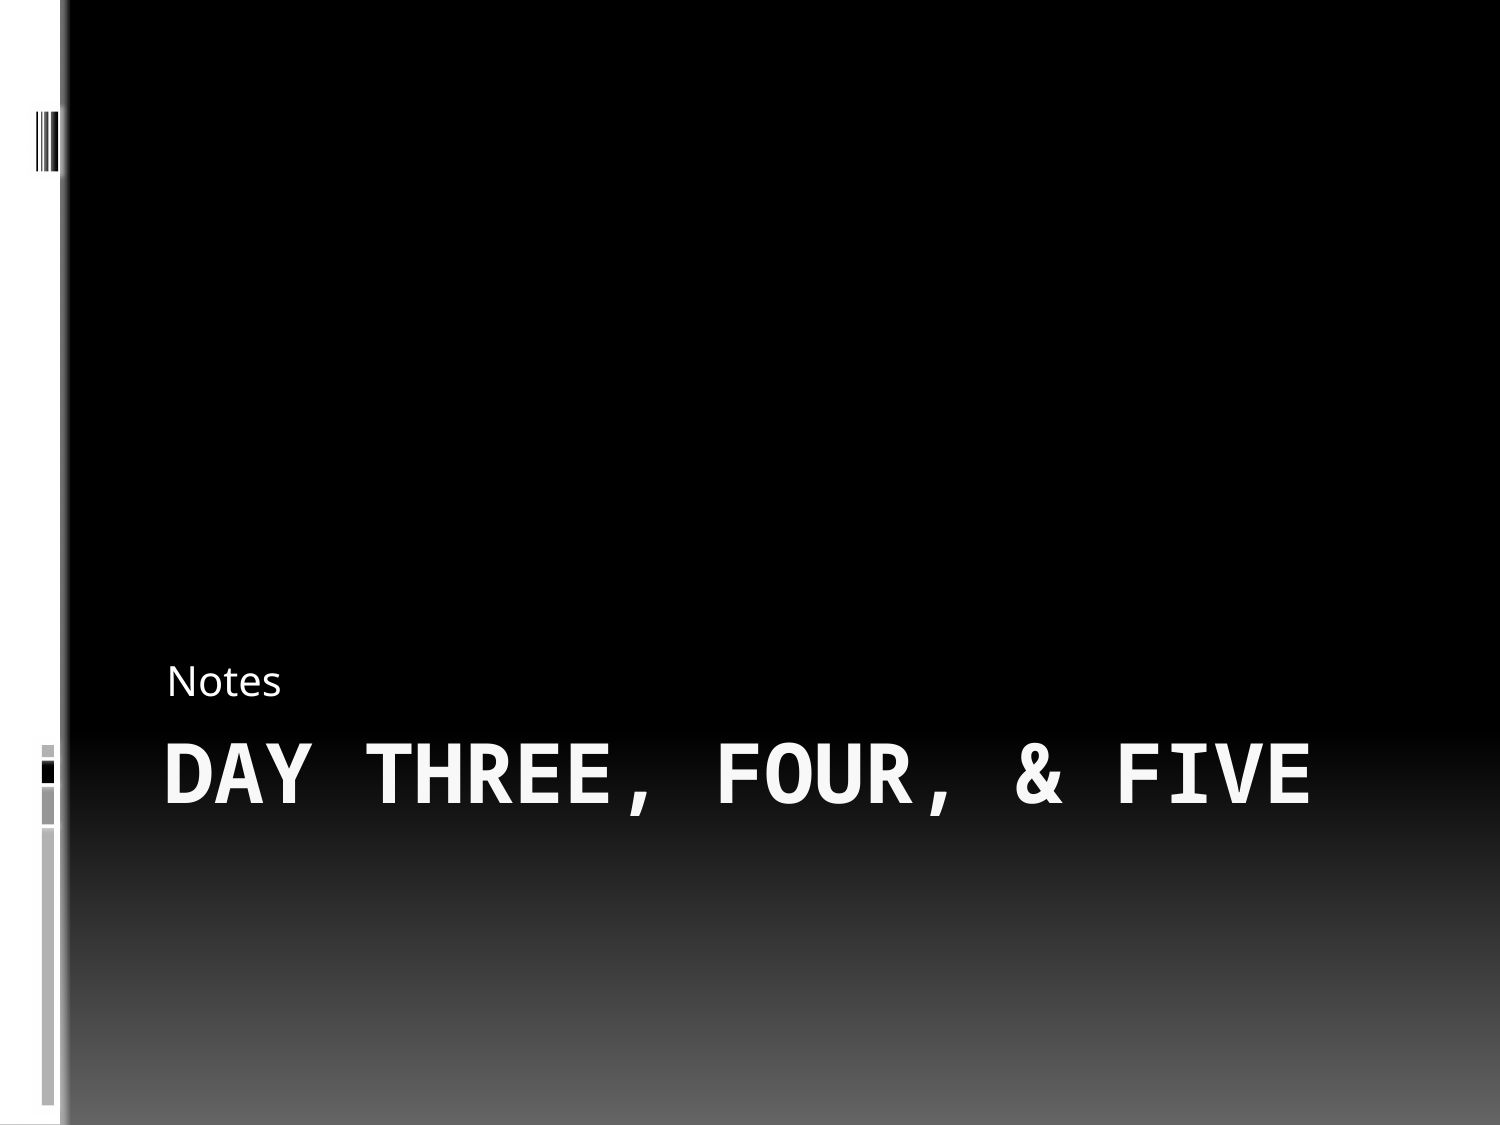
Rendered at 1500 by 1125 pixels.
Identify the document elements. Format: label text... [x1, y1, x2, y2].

subtitle Notes [150, 464, 1425, 713]
title Day three, Four, & Five [150, 713, 1425, 1037]
